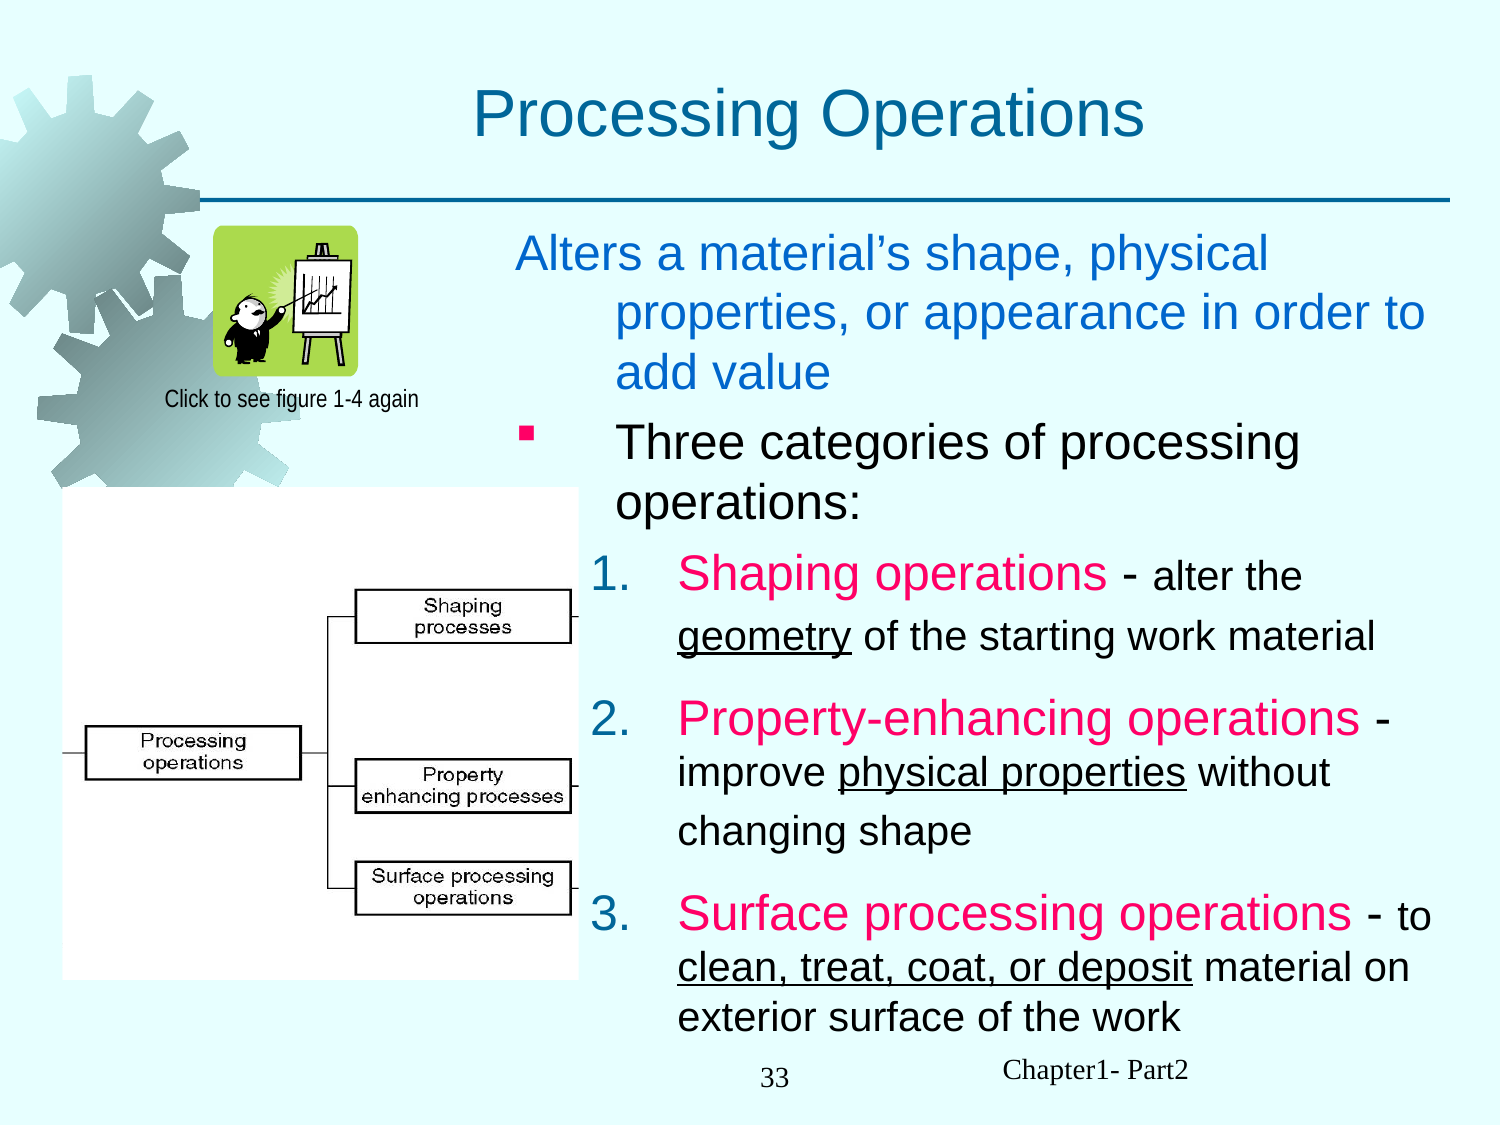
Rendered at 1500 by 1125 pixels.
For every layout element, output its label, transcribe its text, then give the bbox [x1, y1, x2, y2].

footer Chapter1- Part2 [987, 1042, 1463, 1122]
slide_number 33 [599, 1050, 951, 1125]
picture [62, 487, 579, 981]
list Alters a material’s shape, physical properties, or appearance in order to add value Three categories of processing operations: Shaping operations - alter the geometry of the starting work material Property‑enhancing operations - improve physical properties without changing shape Surface processing operations - to clean, treat, coat, or deposit material on exterior surface of the work [499, 212, 1463, 1001]
title Processing Operations [185, 35, 1452, 160]
text_box Click to see figure 1-4 again [149, 375, 435, 420]
picture [212, 224, 359, 378]
